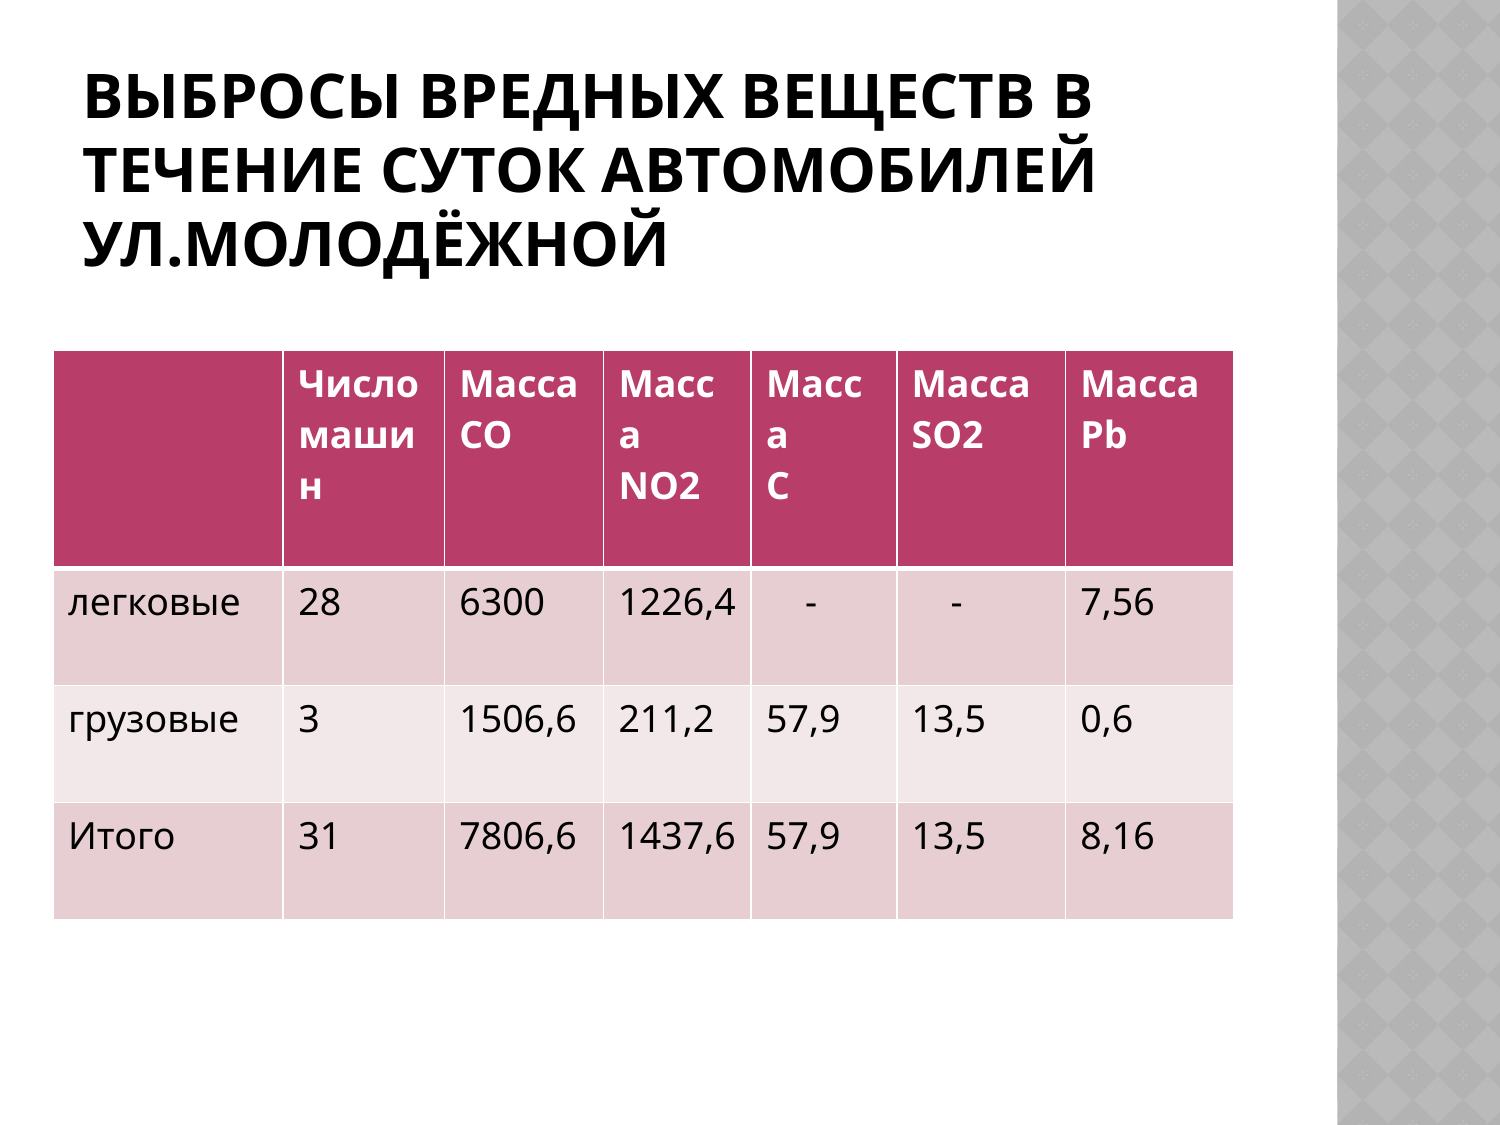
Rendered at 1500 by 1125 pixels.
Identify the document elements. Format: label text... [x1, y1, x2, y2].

table_cell 1506,6 [445, 686, 603, 802]
table_cell грузовые [54, 686, 282, 802]
table_cell 57,9 [752, 686, 896, 802]
table_cell - [898, 571, 1065, 685]
table_cell 1226,4 [604, 571, 750, 685]
table_cell - [752, 571, 896, 685]
title Выбросы вредных веществ в течение суток автомобилей ул.молодёжной [75, 52, 1263, 279]
table_cell 8,16 [1066, 803, 1233, 919]
table_header Масса СО [445, 351, 603, 566]
table_cell 13,5 [898, 803, 1065, 919]
table_cell 31 [284, 803, 444, 919]
table_header Масса SО2 [898, 351, 1065, 566]
table_header [54, 351, 282, 566]
table_cell 7,56 [1066, 571, 1233, 685]
table_cell 28 [284, 571, 444, 685]
table_cell 0,6 [1066, 686, 1233, 802]
table_cell 57,9 [752, 803, 896, 919]
table_header Масса С [752, 351, 896, 566]
table_cell 3 [284, 686, 444, 802]
table_header Масса Pb [1066, 351, 1233, 566]
table_cell 211,2 [604, 686, 750, 802]
table_cell 7806,6 [445, 803, 603, 919]
table_header Число машин [284, 351, 444, 566]
table_cell 6300 [445, 571, 603, 685]
table_cell 13,5 [898, 686, 1065, 802]
table_cell легковые [54, 571, 282, 685]
table_header Масса NО2 [604, 351, 750, 566]
table_cell 1437,6 [604, 803, 750, 919]
table_cell Итого [54, 803, 282, 919]
